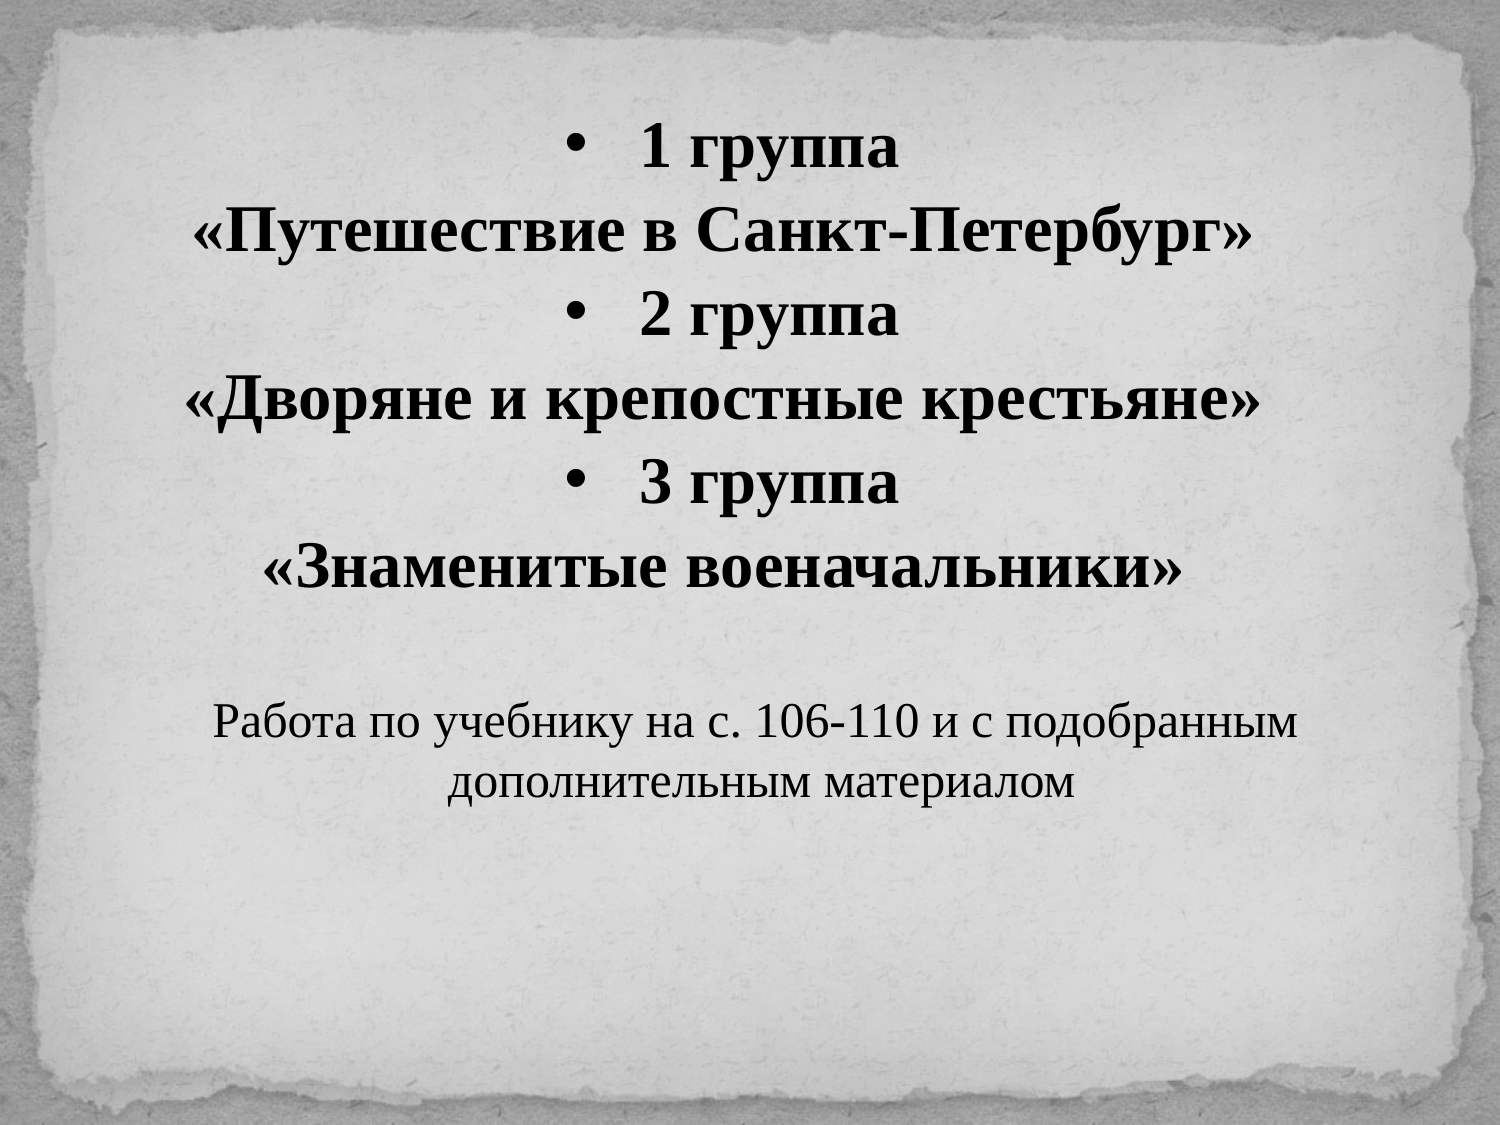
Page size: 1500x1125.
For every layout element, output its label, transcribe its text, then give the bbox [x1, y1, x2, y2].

text_box Работа по учебнику на с. 106-110 и с подобранным дополнительным материалом [182, 680, 1341, 816]
text_box 1 группа «Путешествие в Санкт-Петербург» 2 группа «Дворяне и крепостные крестьяне» 3 группа «Знаменитые военачальники» [76, 89, 1388, 609]
